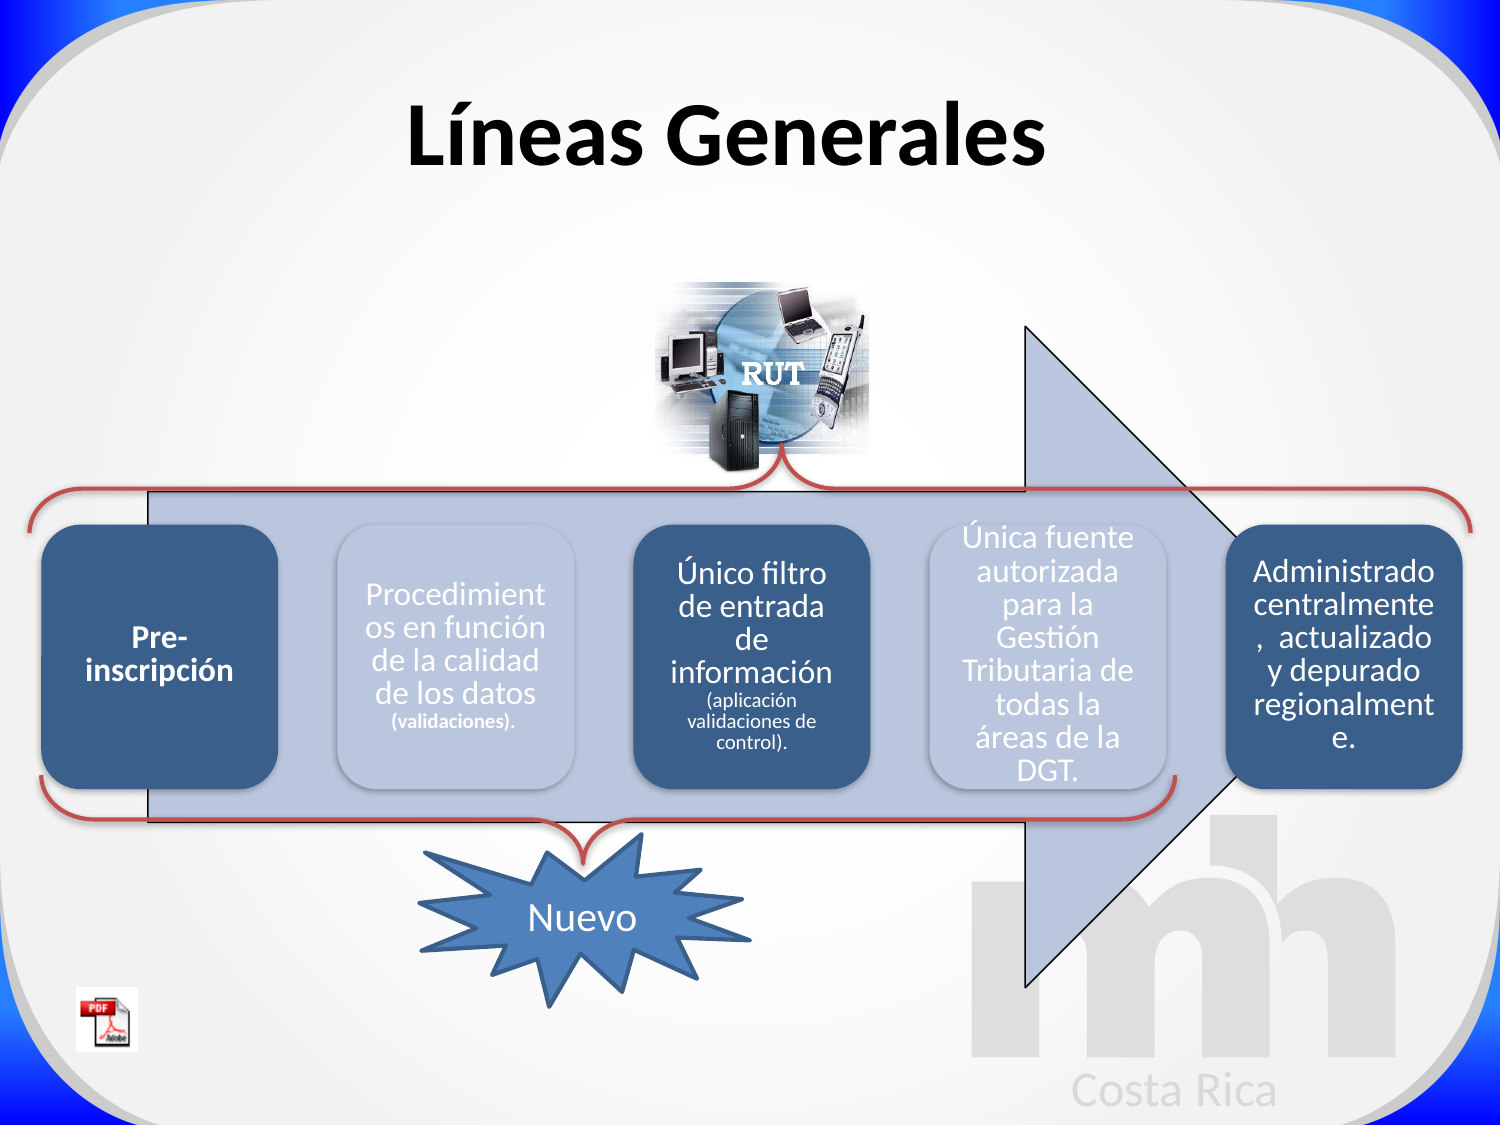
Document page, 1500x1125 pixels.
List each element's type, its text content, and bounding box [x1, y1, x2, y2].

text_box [40, 326, 1463, 988]
text_box [1467, 512, 1473, 534]
text_box [27, 509, 35, 534]
text_box Costa Rica [1057, 1049, 1341, 1124]
text_box Líneas Generales [265, 66, 1189, 195]
text_box Nuevo [544, 997, 558, 1009]
picture [0, 0, 1500, 1125]
